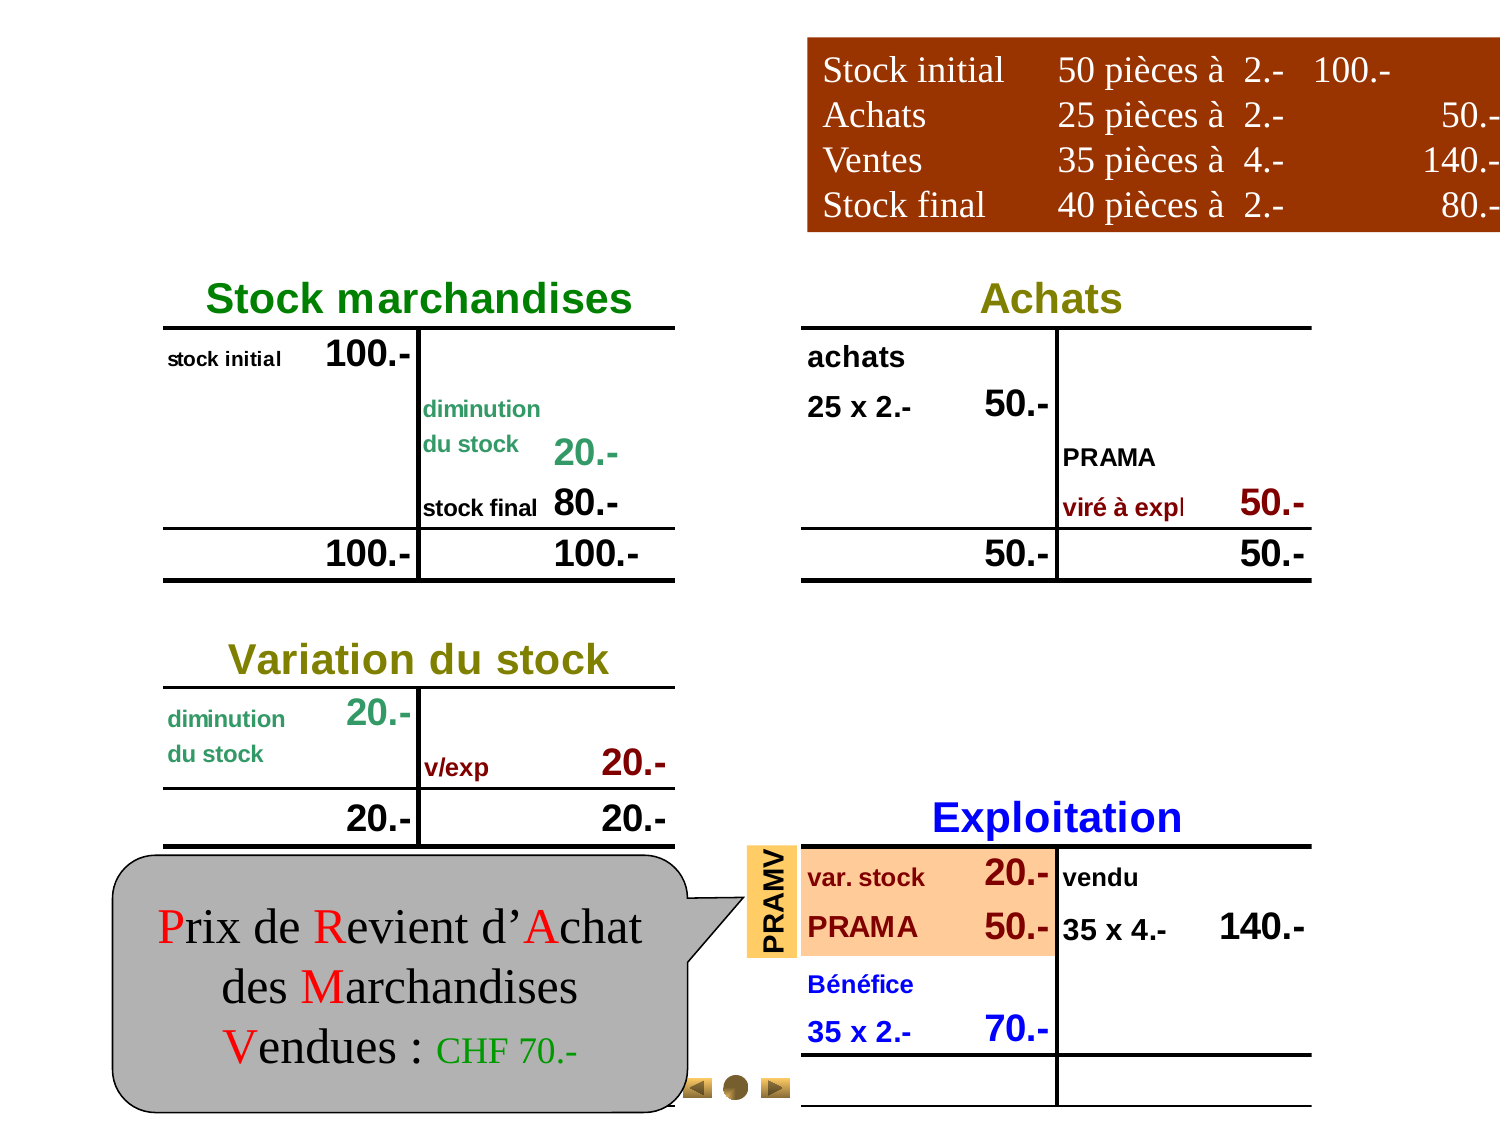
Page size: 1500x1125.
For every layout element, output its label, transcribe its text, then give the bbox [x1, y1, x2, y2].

text_box Stock initial 50 pièces à 2.- 100.- Achats 25 pièces à 2.- 50.- Ventes 35 pièces à 4.- 140.- Stock final 40 pièces à 2.- 80.- [807, 37, 1500, 233]
text_box Prix de Revient d’Achat des Marchandises Vendues : CHF 70.- [112, 855, 664, 1113]
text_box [162, 269, 1314, 1108]
